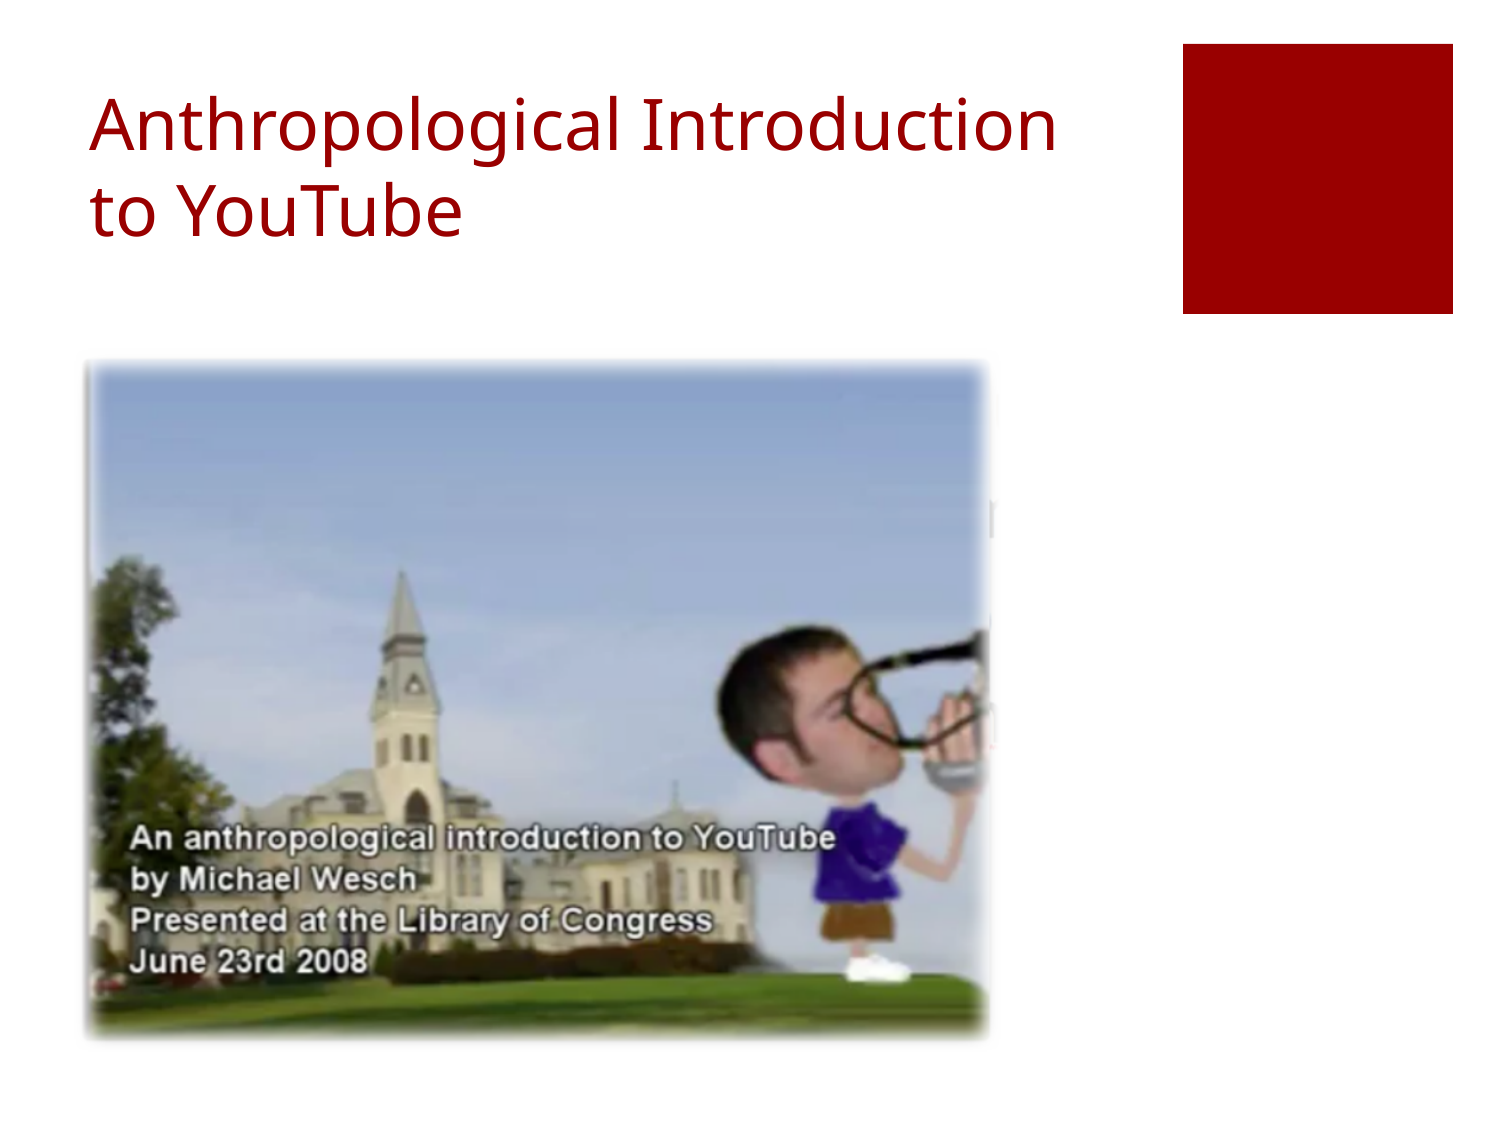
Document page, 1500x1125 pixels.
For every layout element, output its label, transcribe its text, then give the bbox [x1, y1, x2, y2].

text_box Anthropological Introduction to YouTube [74, 71, 1425, 260]
picture [74, 348, 1002, 1053]
